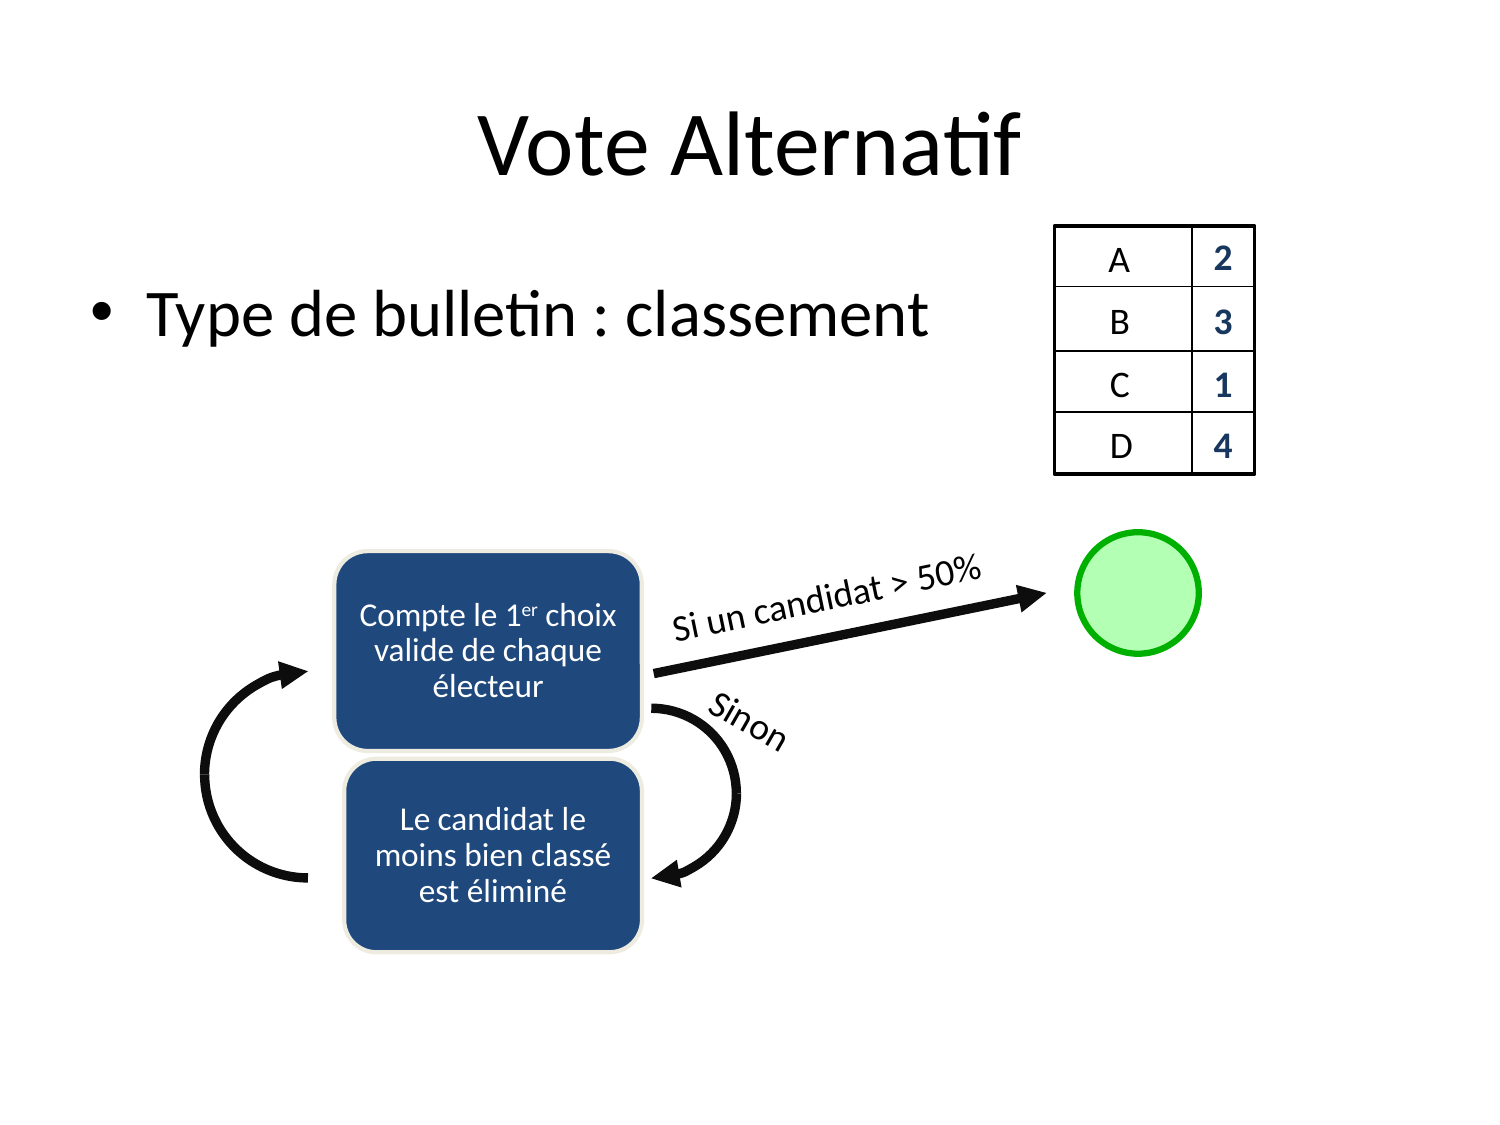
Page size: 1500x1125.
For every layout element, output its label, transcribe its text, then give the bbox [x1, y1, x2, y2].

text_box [1053, 225, 1256, 475]
title Vote Alternatif [75, 45, 1425, 233]
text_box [343, 758, 643, 953]
list Type de bulletin : classement [75, 262, 1425, 504]
text_box [651, 793, 738, 884]
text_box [334, 550, 643, 752]
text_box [204, 670, 412, 879]
text_box [1075, 530, 1201, 656]
text_box [651, 707, 738, 793]
text_box Sinon [686, 682, 820, 776]
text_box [653, 592, 1047, 674]
text_box Si un candidat > 50% [700, 529, 1011, 591]
